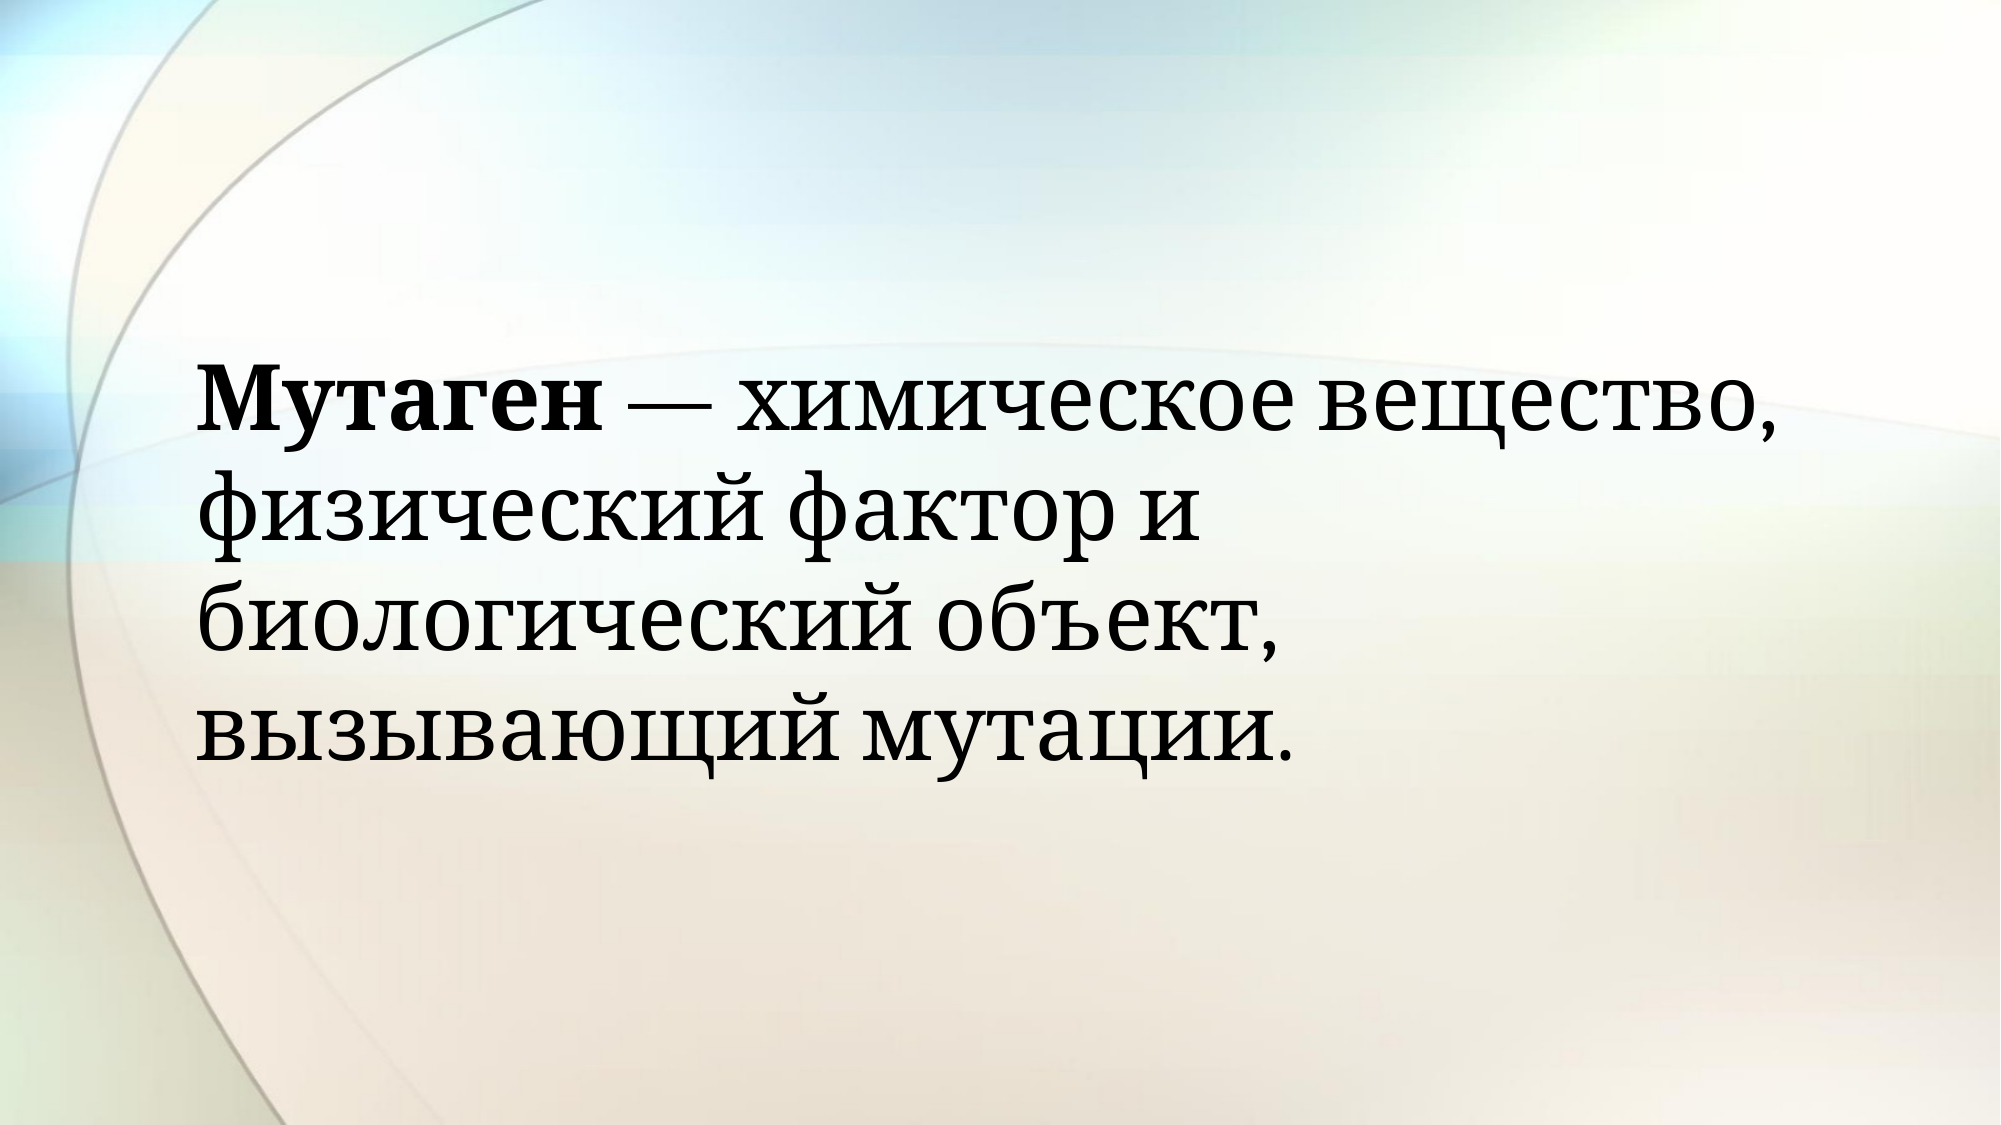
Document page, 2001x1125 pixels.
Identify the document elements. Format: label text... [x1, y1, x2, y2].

title Мутаген — химическое вещество, физический фактор и биологический объект, вызывающий мутации. [180, 449, 1901, 668]
picture [0, 0, 2001, 1125]
